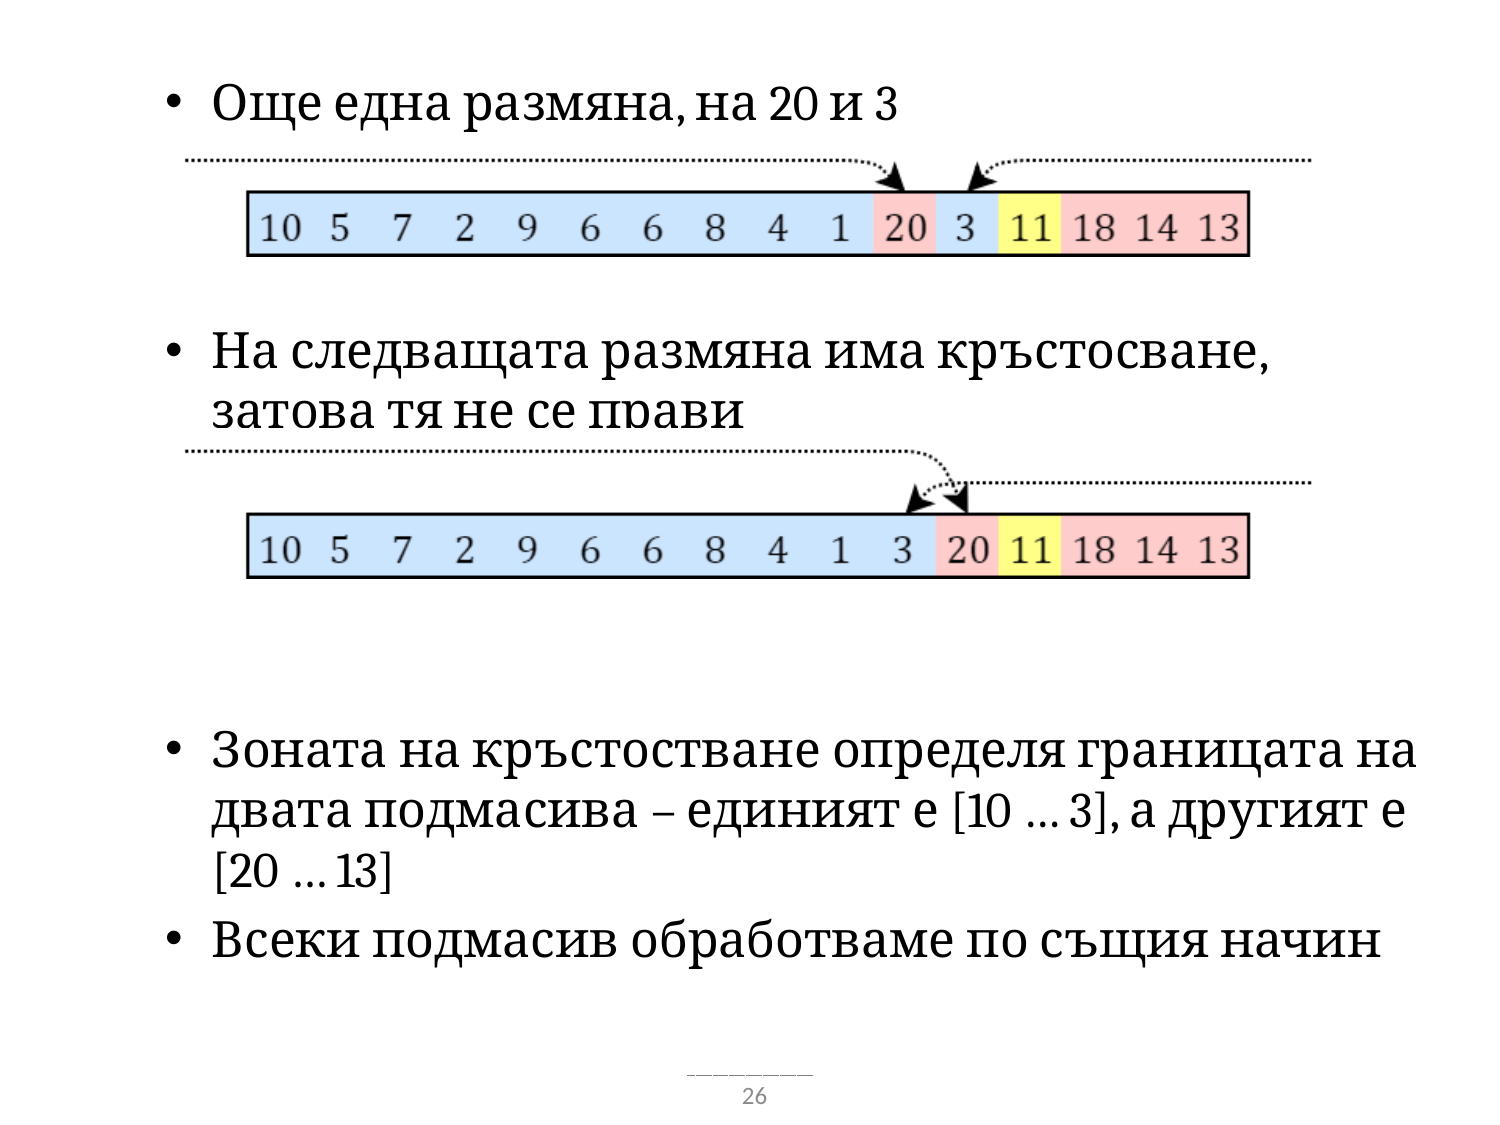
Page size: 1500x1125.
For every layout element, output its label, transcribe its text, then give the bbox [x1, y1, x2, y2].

slide_number 26 [579, 1065, 930, 1125]
list Още една размяна, на 20 и 3 На следващата размяна има кръстосване, затова тя не се прави Зоната на кръстостване определя границата на двата подмасива – единият е [10 … 3], а другият е [20 … 13] Всеки подмасив обработваме по същия начин [75, 62, 1450, 1063]
picture [162, 137, 1338, 257]
picture [162, 428, 1338, 579]
